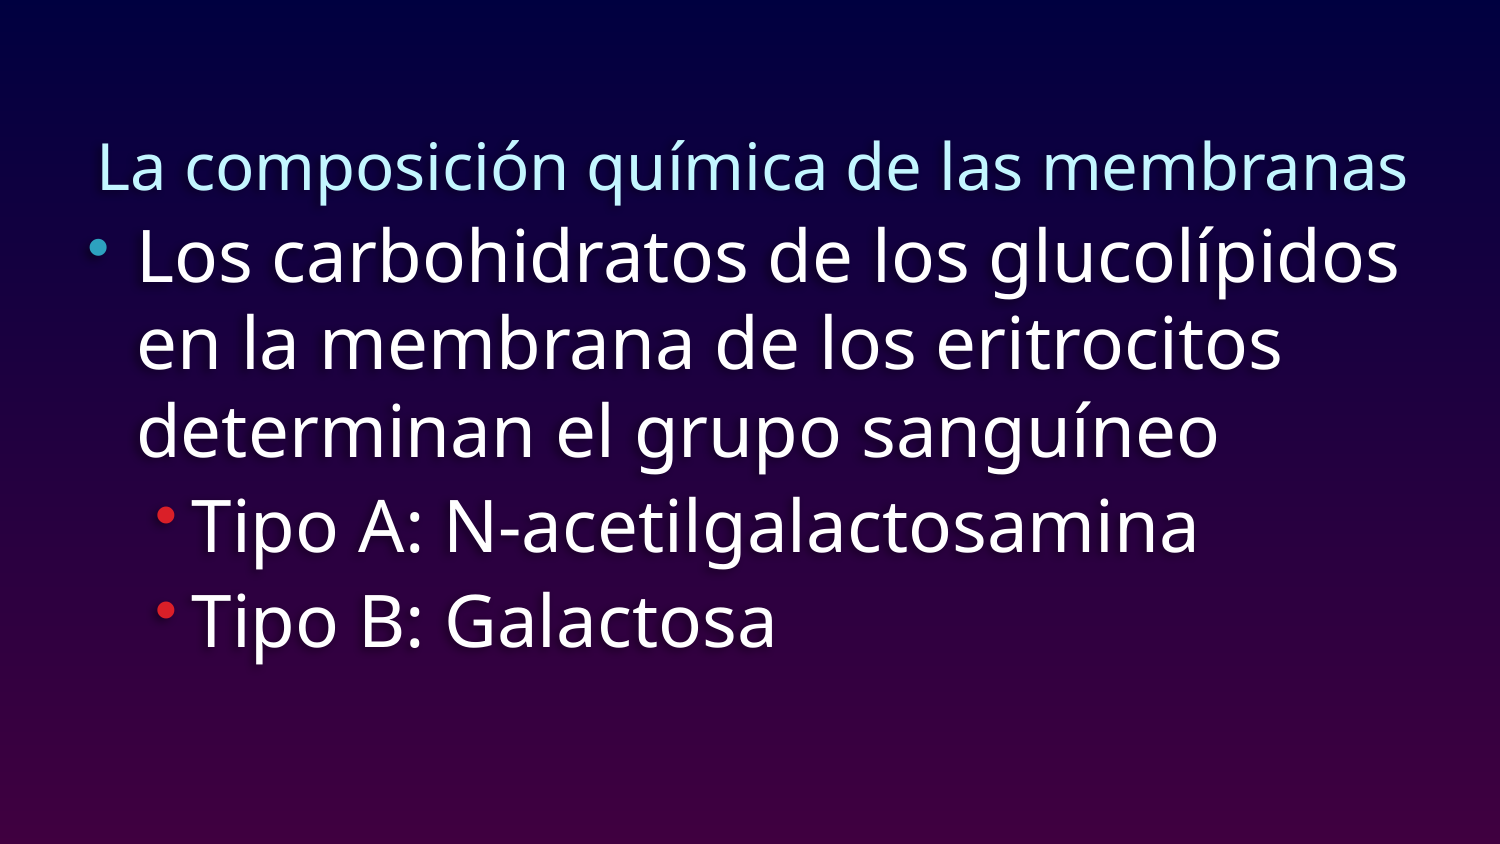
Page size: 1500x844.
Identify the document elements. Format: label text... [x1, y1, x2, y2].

list Los carbohidratos de los glucolípidos en la membrana de los eritrocitos determinan el grupo sanguíneo Tipo A: N-acetilgalactosamina Tipo B: Galactosa [75, 216, 1425, 760]
title La composición química de las membranas [75, 70, 1425, 211]
